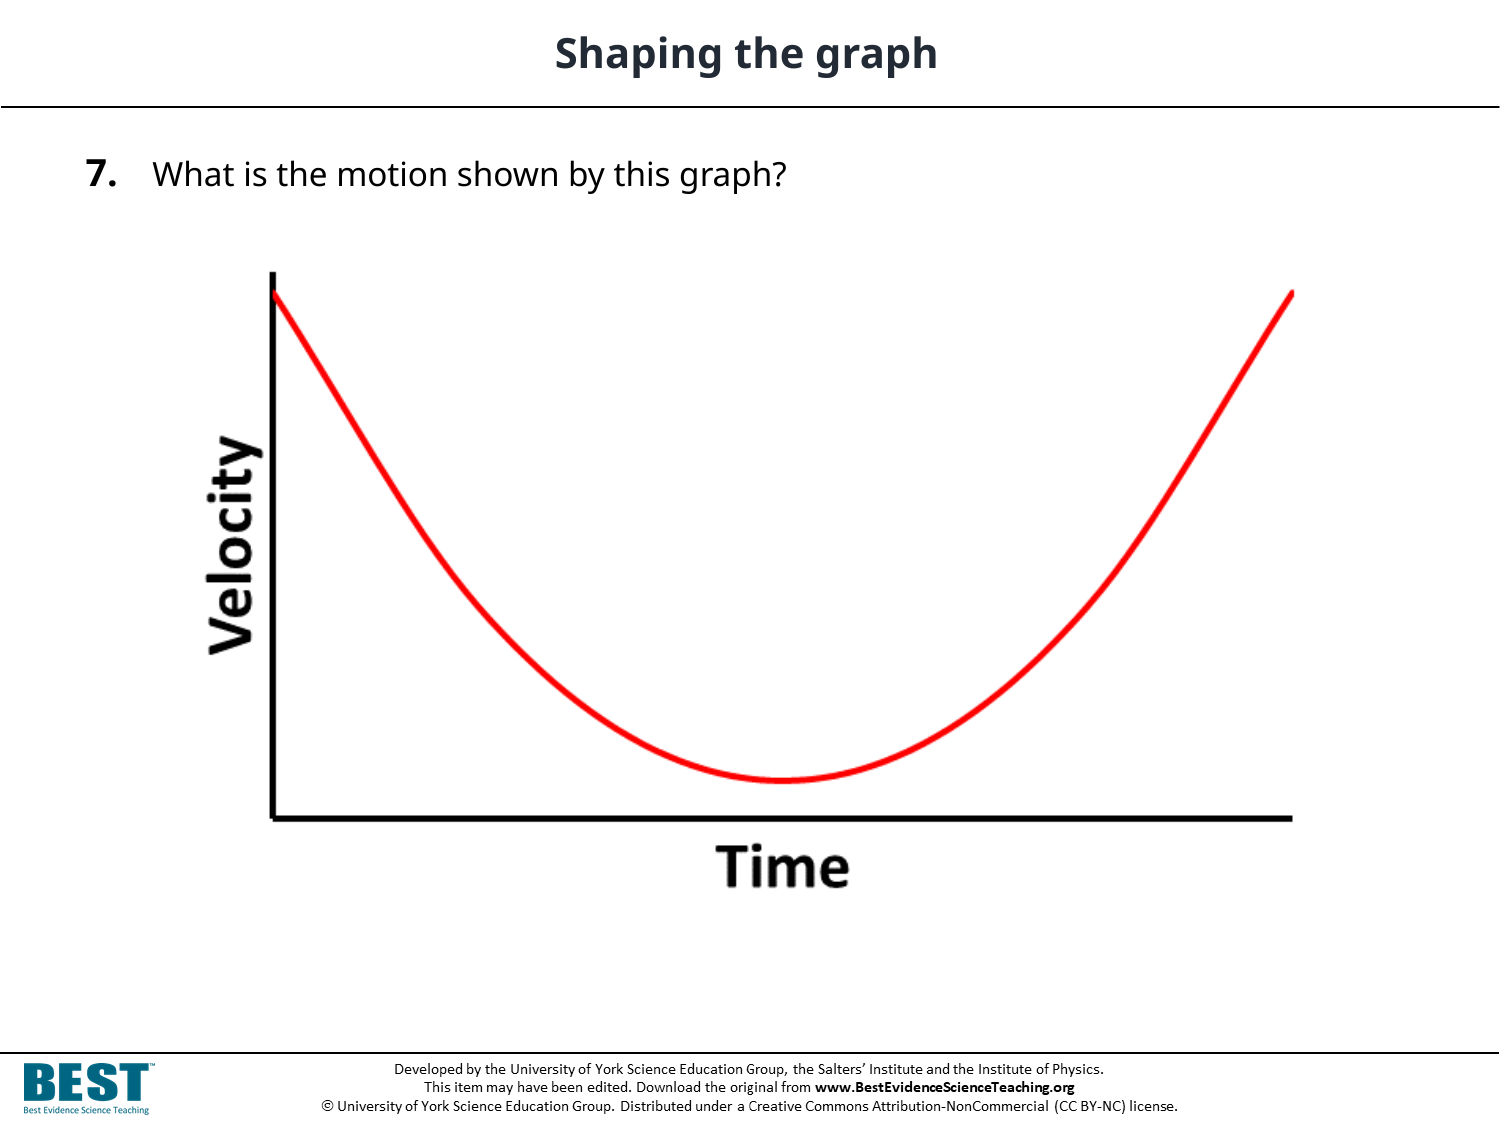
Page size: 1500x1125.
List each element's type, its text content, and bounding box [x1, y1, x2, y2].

picture [0, 106, 1500, 1125]
text_box Shaping the graph [23, 4, 1471, 99]
